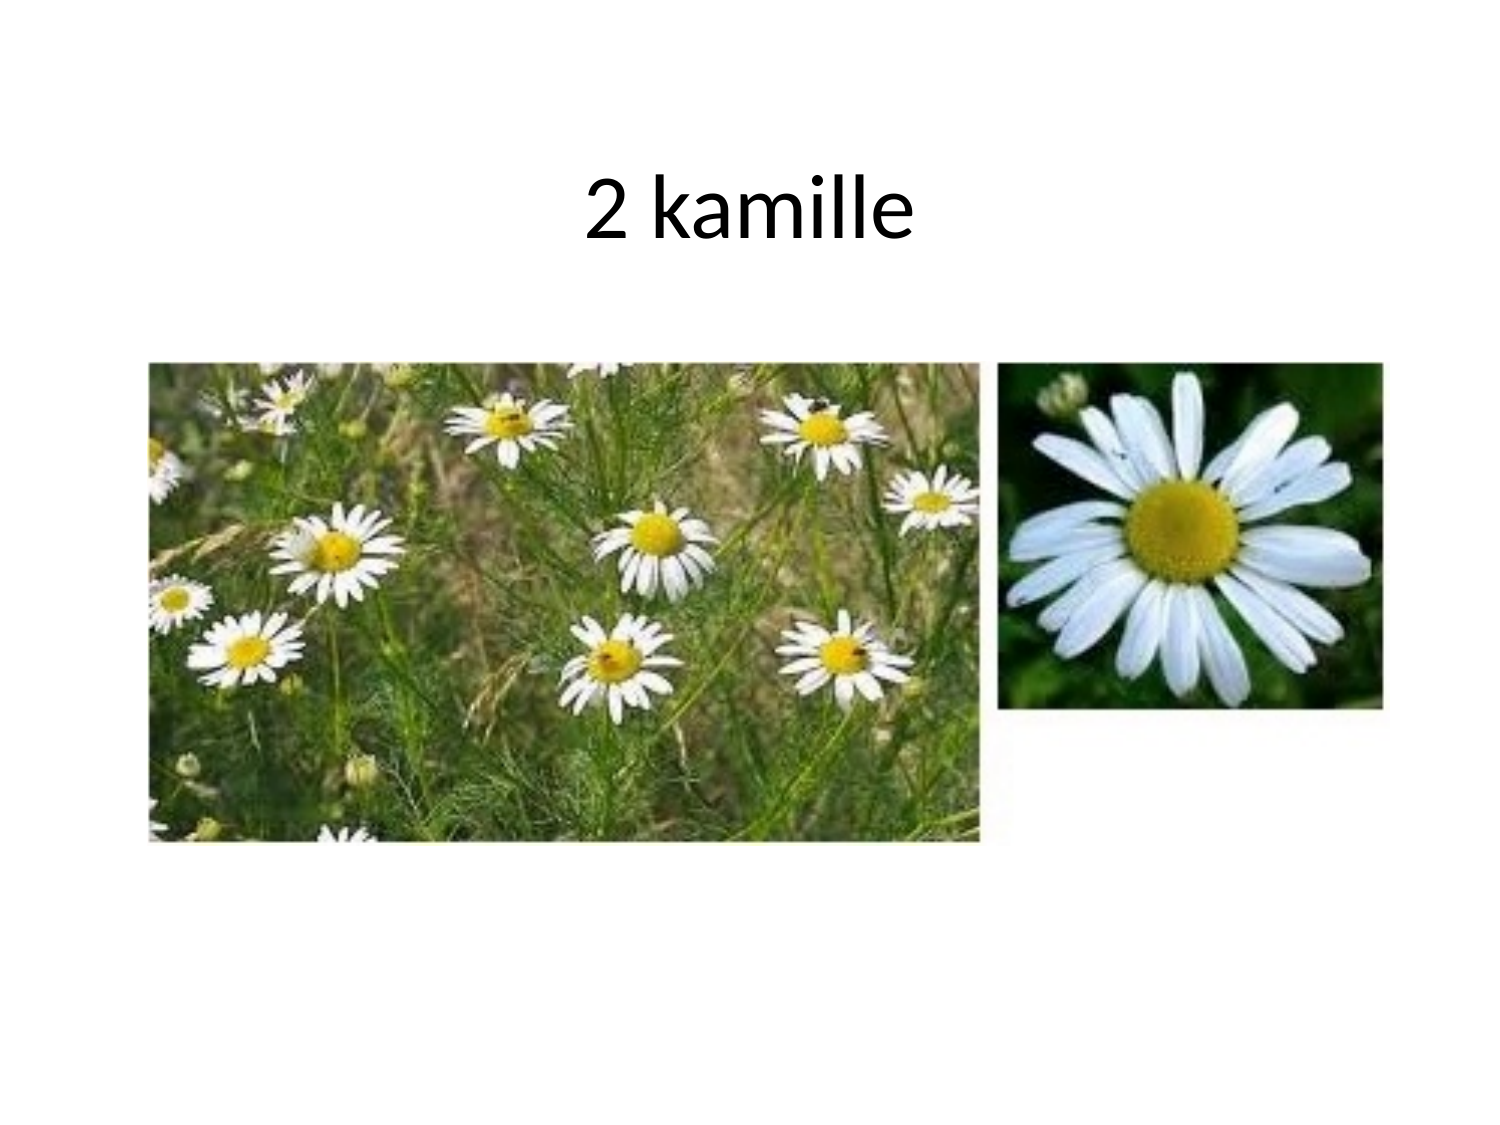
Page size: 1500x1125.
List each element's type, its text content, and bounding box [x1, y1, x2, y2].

picture [147, 361, 1391, 847]
title 2 kamille [112, 101, 1388, 303]
